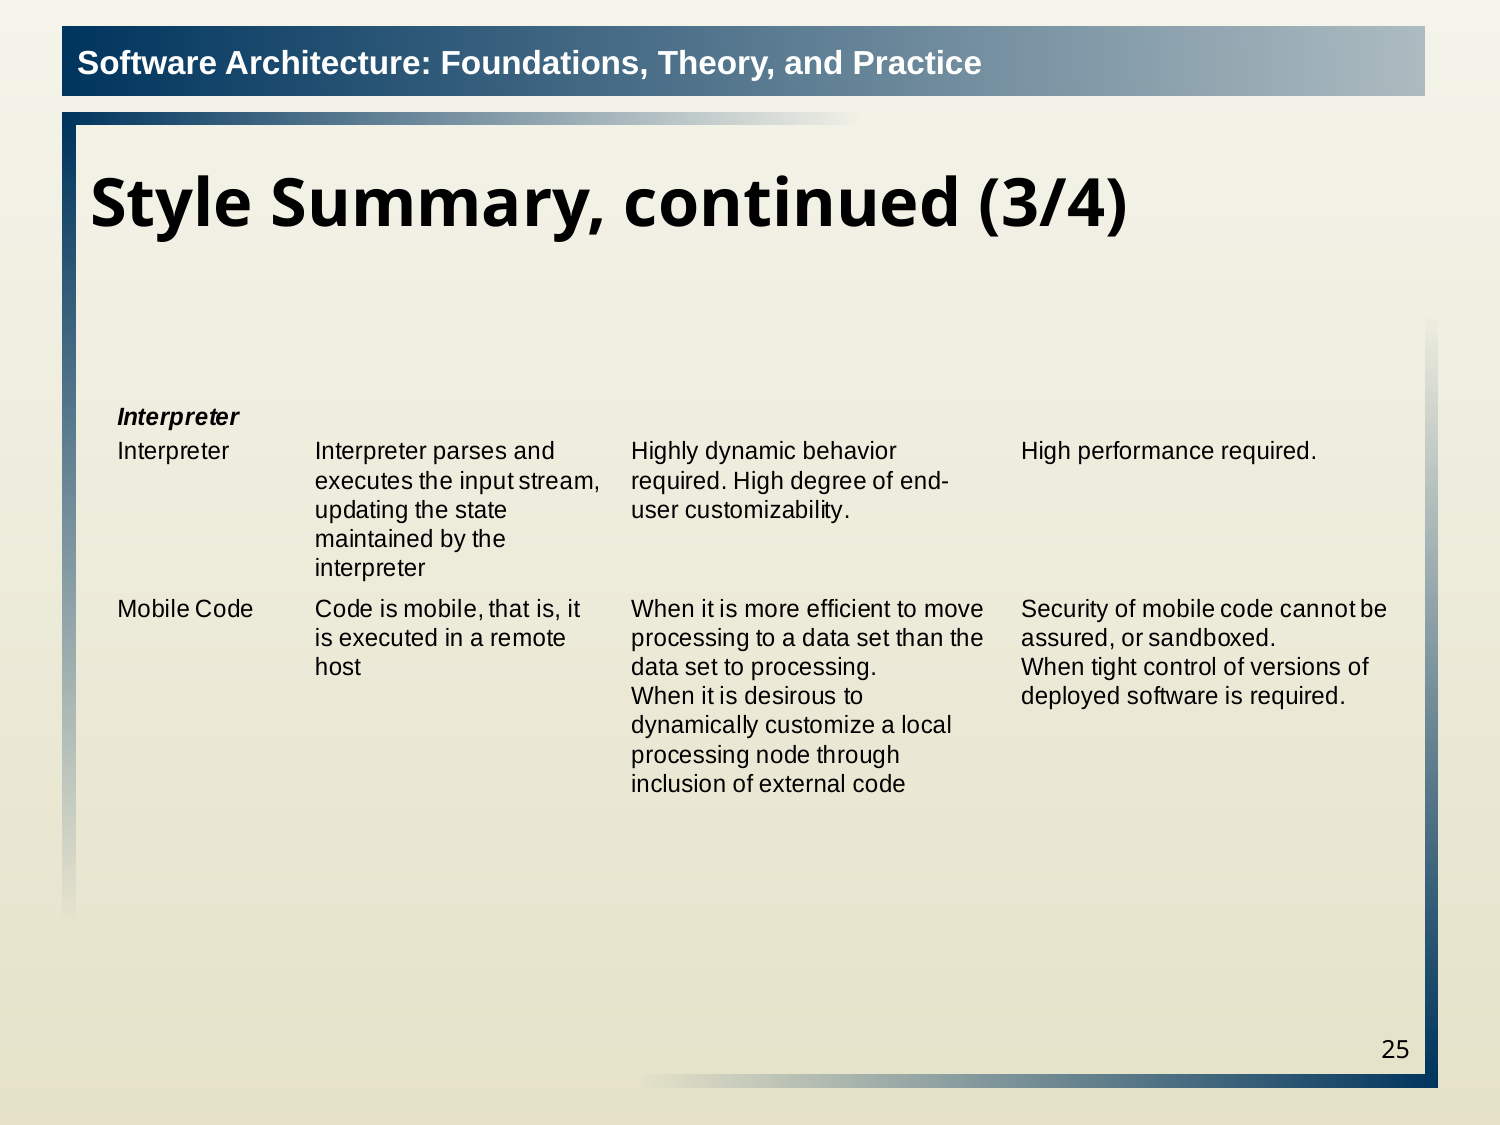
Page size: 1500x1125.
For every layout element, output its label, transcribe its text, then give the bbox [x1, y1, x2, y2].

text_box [75, 312, 1438, 799]
title Style Summary, continued (3/4) [75, 125, 1425, 275]
slide_number 25 [1074, 999, 1426, 1076]
